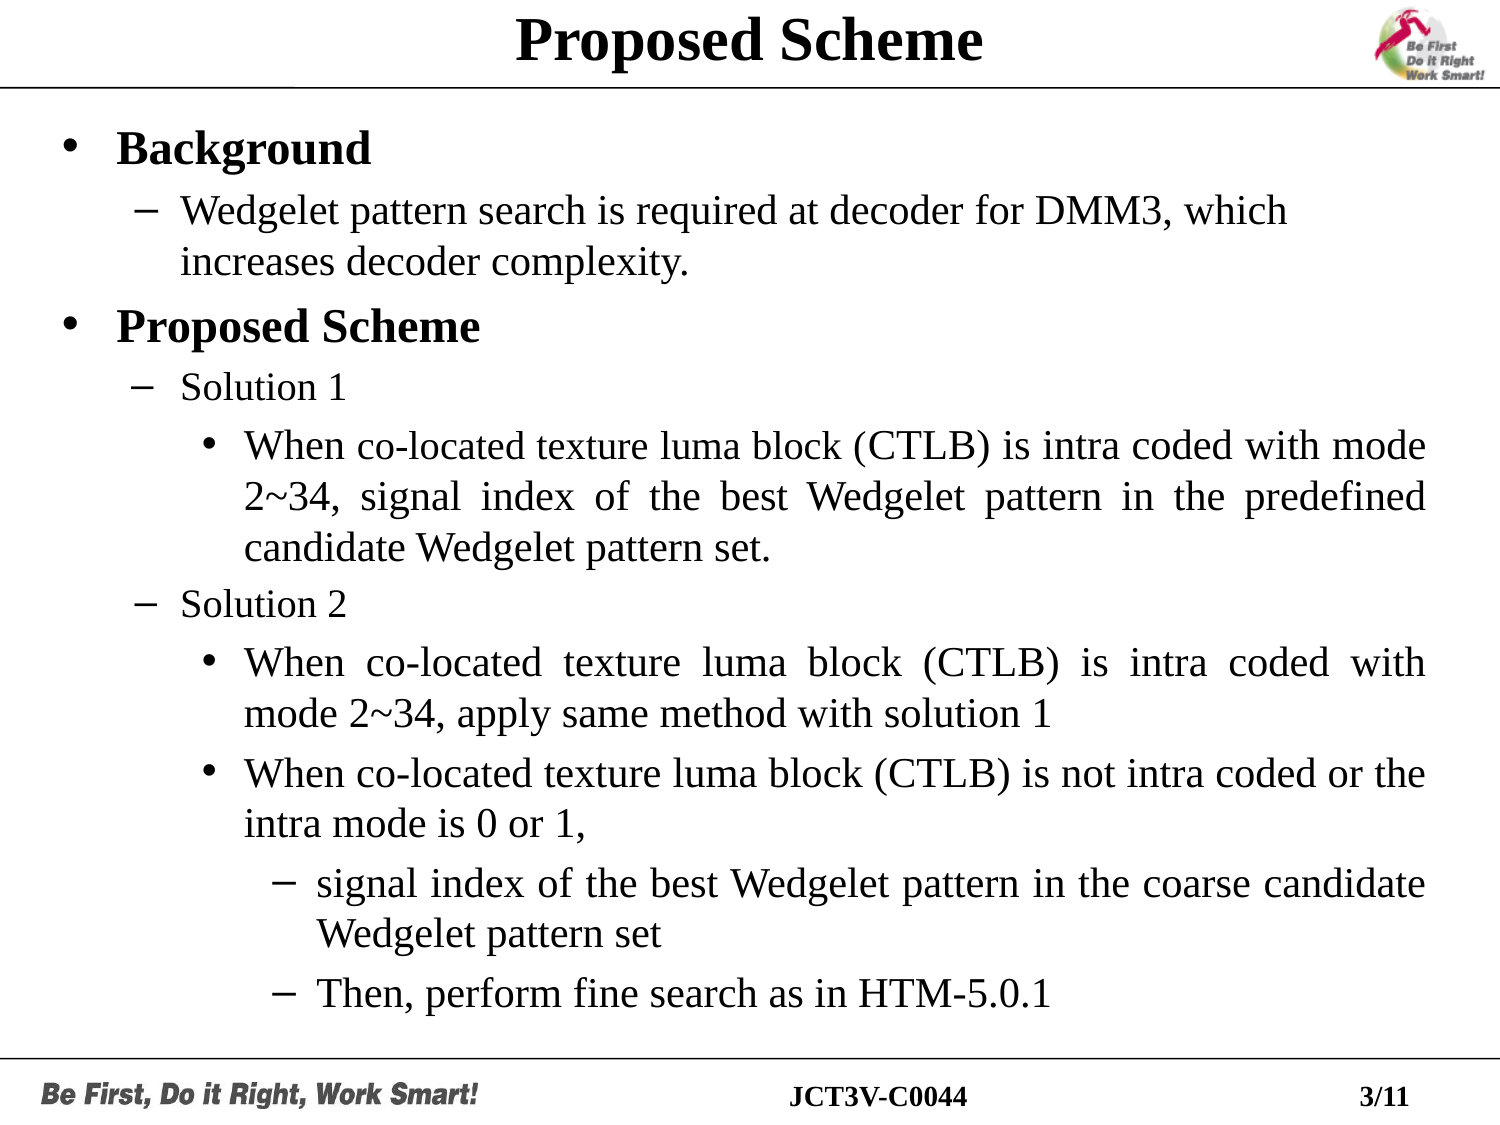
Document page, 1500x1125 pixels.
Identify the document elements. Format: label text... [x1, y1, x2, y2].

picture [41, 1082, 478, 1109]
list Background Wedgelet pattern search is required at decoder for DMM3, which increases decoder complexity. Proposed Scheme Solution 1 When co-located texture luma block (CTLB) is intra coded with mode 2~34, signal index of the best Wedgelet pattern in the predefined candidate Wedgelet pattern set. Solution 2 When co-located texture luma block (CTLB) is intra coded with mode 2~34, apply same method with solution 1 When co-located texture luma block (CTLB) is not intra coded or the intra mode is 0 or 1, signal index of the best Wedgelet pattern in the coarse candidate Wedgelet pattern set Then, perform fine search as in HTM-5.0.1 [46, 108, 1442, 1032]
text_box JCT3V-C0044 [632, 1065, 983, 1125]
title Proposed Scheme [74, 1, 1426, 108]
picture [1426, 5, 1489, 83]
slide_number 3/11 [1074, 1065, 1425, 1125]
